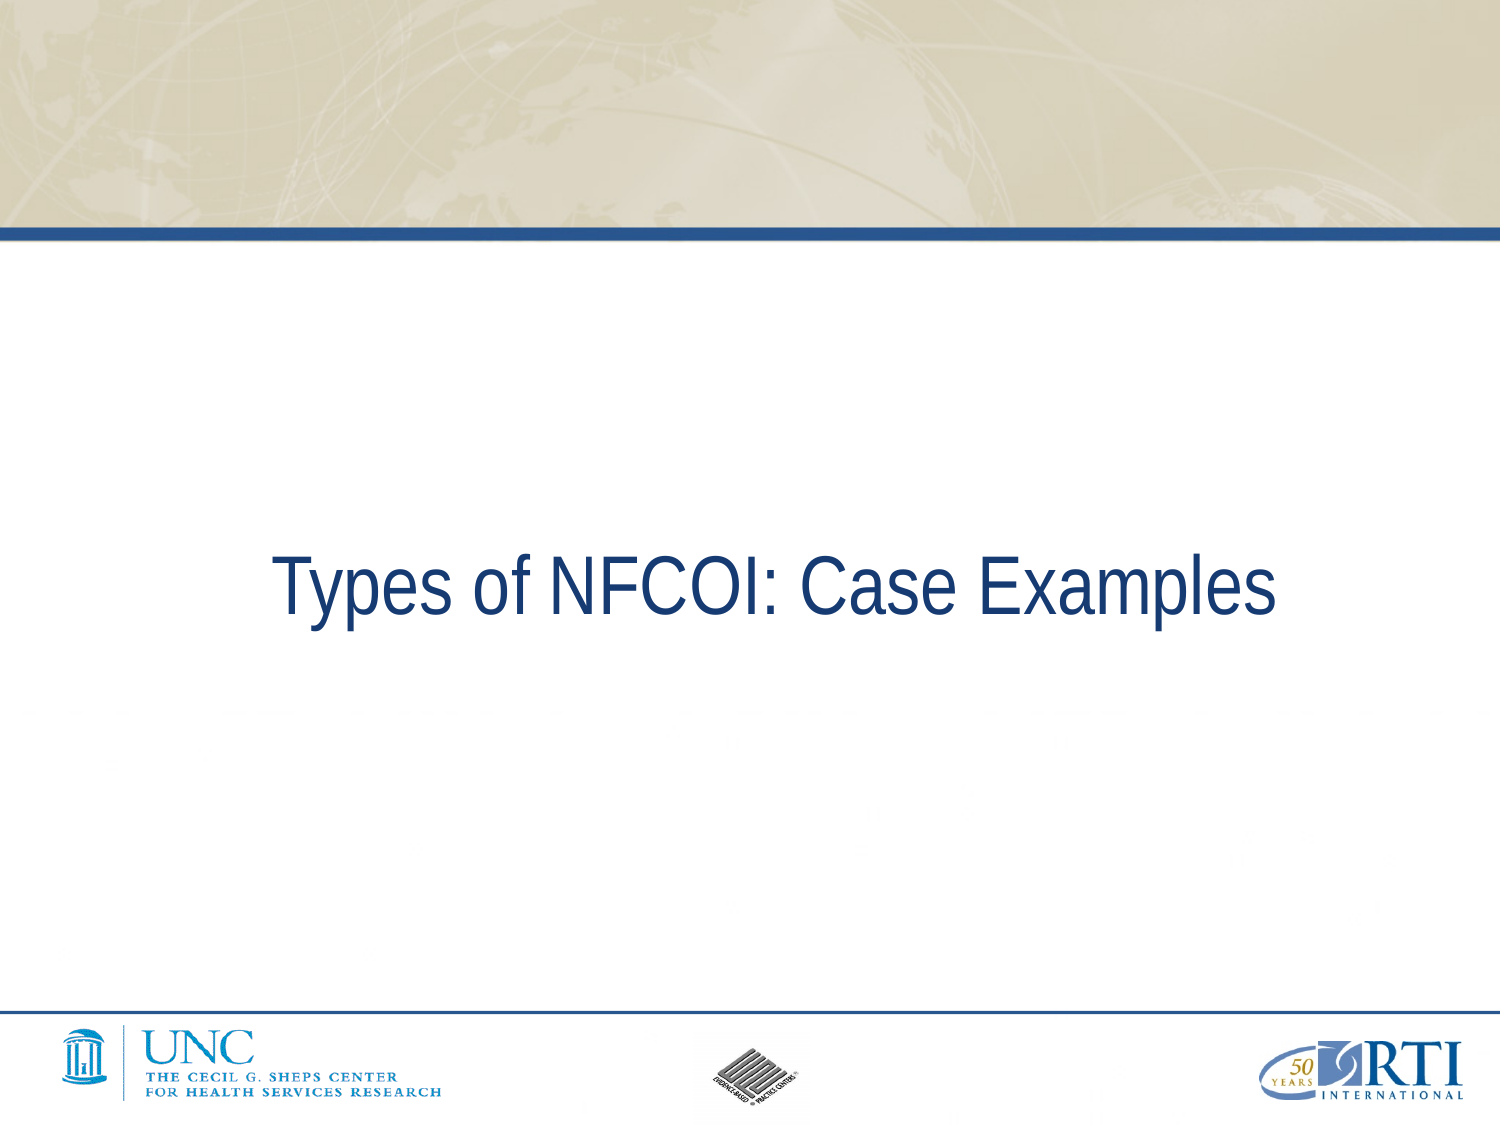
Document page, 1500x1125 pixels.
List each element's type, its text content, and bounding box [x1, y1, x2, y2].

picture [0, 1015, 1500, 1125]
title Types of NFCOI: Case Examples [137, 487, 1413, 676]
picture [0, 0, 1500, 1010]
